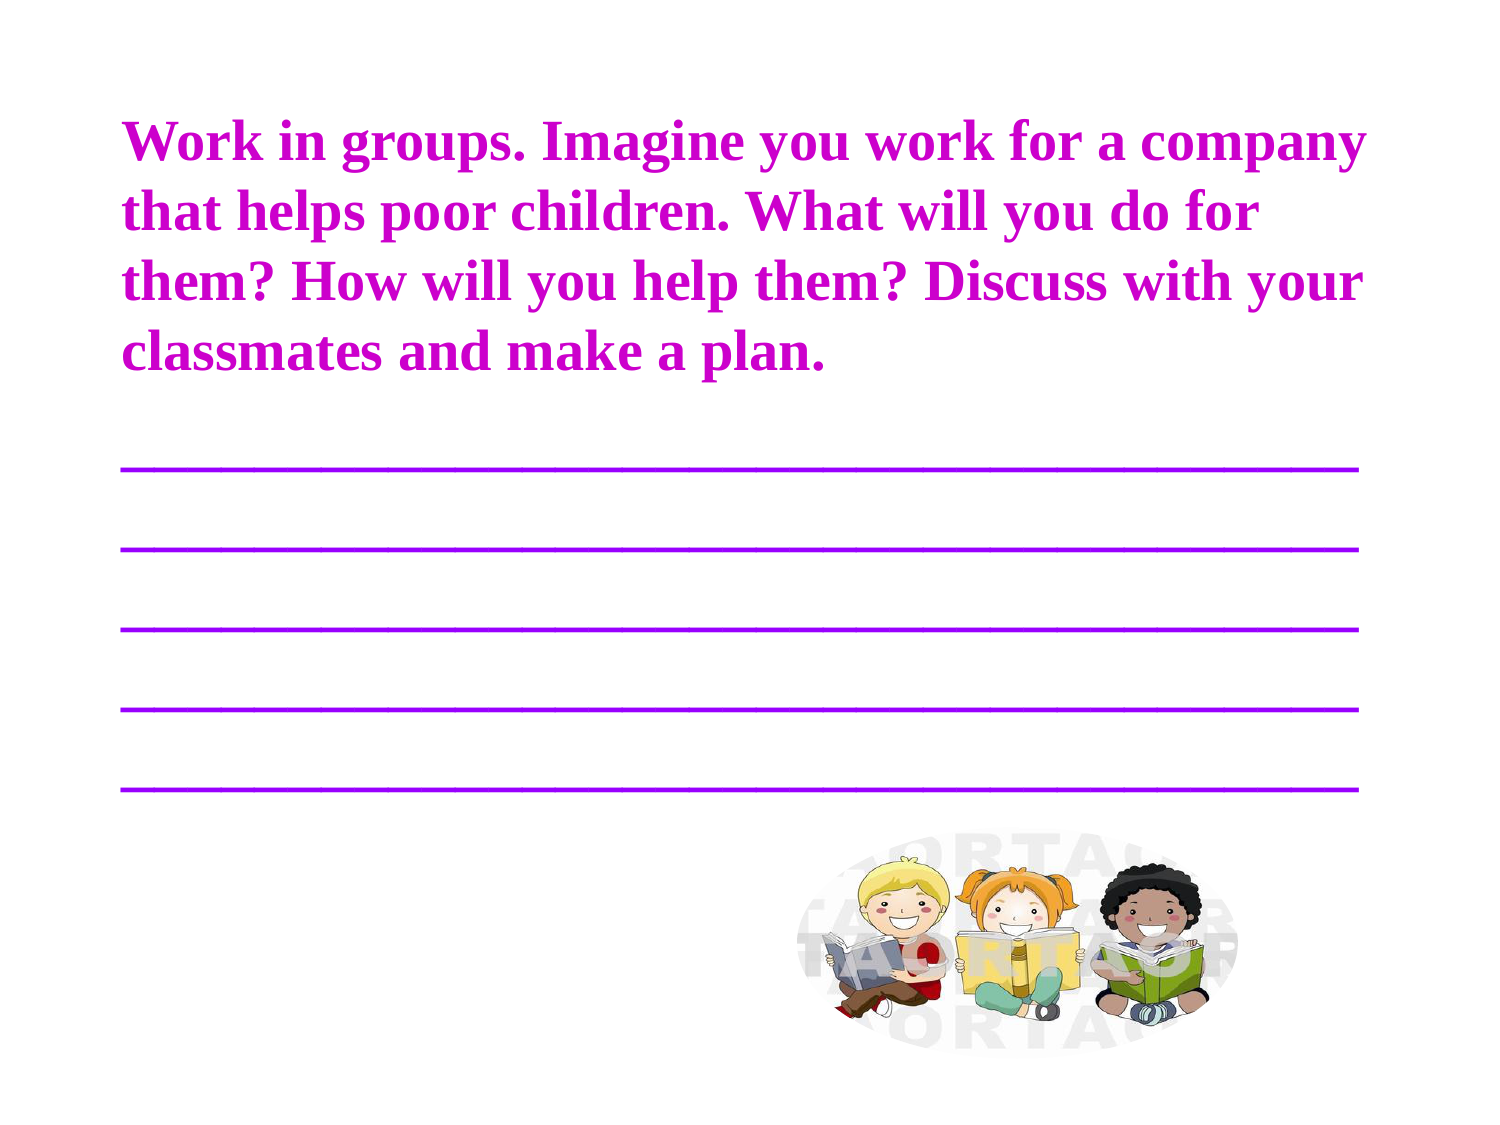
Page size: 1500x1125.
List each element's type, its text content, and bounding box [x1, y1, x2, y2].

text_box _____________________________________ _____________________________________ _____________________________________ _____________________________________ _____________________________________ [106, 389, 1394, 828]
picture [796, 826, 1239, 1059]
text_box Work in groups. Imagine you work for a company that helps poor children. What will you do for them? How will you help them? Discuss with your classmates and make a plan. [106, 95, 1418, 390]
